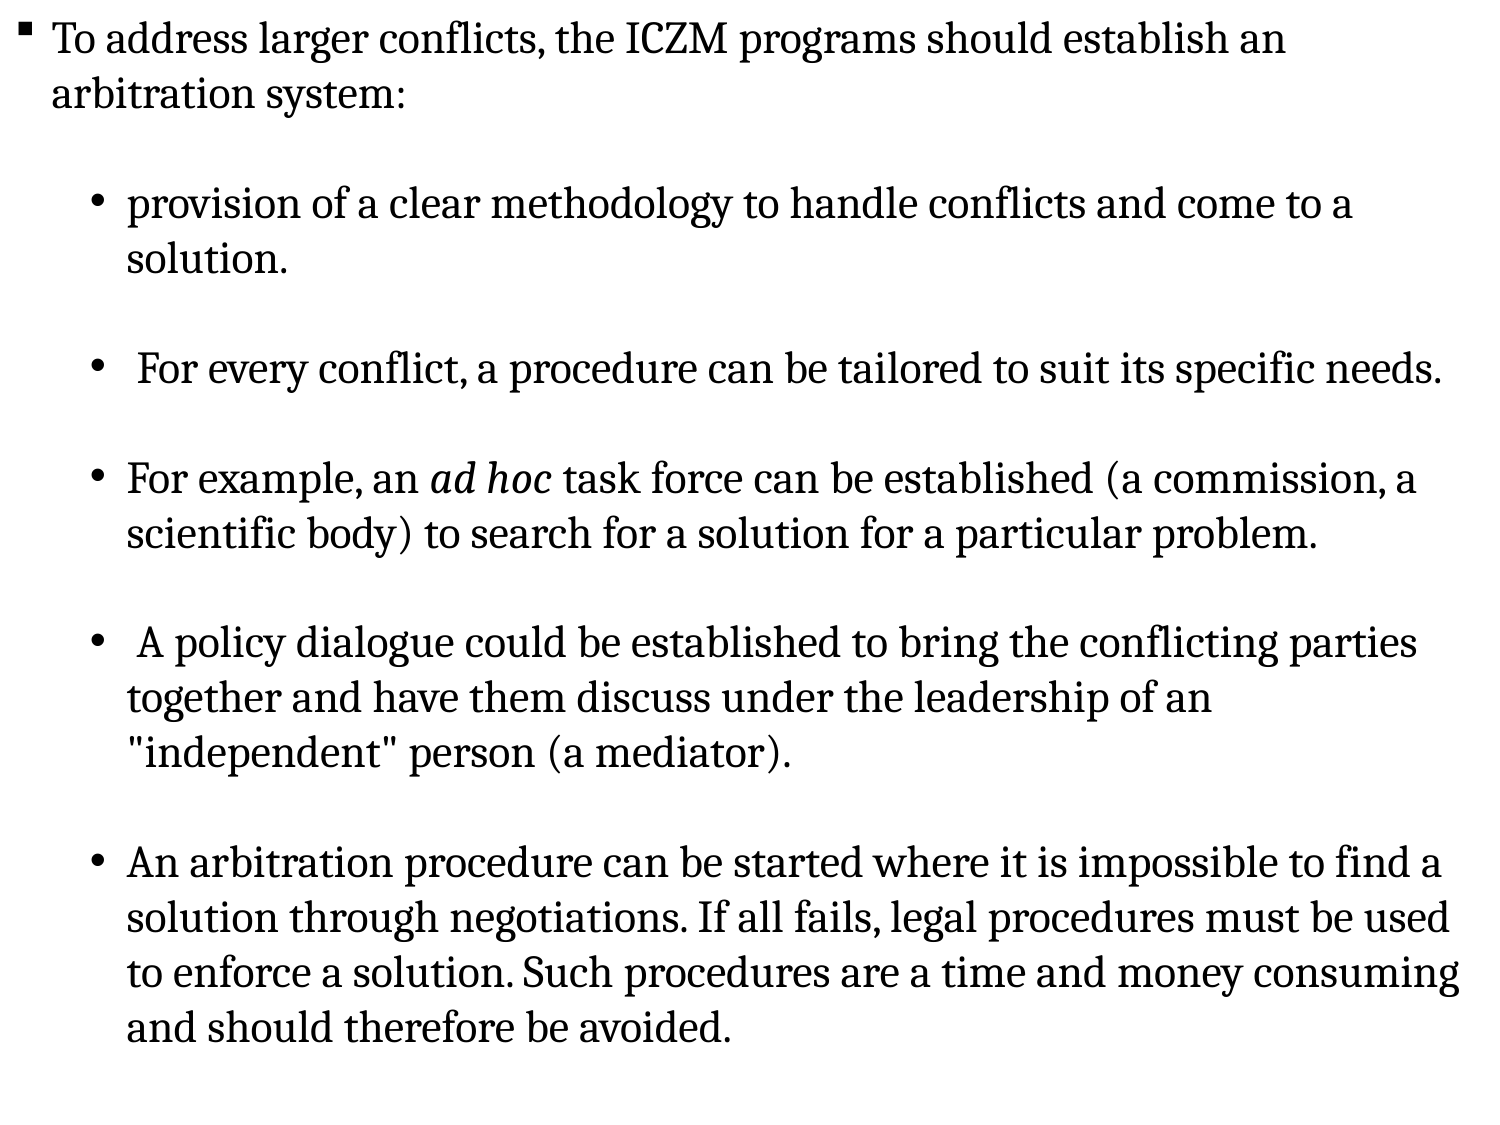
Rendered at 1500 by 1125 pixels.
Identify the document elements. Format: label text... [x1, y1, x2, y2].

text_box To address larger conflicts, the ICZM programs should establish an arbitration system: provision of a clear methodology to handle conflicts and come to a solution. For every conflict, a procedure can be tailored to suit its specific needs. For example, an ad hoc task force can be established (a commission, a scientific body) to search for a solution for a particular problem. A policy dialogue could be established to bring the conflicting parties together and have them discuss under the leadership of an "independent" person (a mediator). An arbitration procedure can be started where it is impossible to find a solution through negotiations. If all fails, legal procedures must be used to enforce a solution. Such procedures are a time and money consuming and should therefore be avoided. [0, 0, 1500, 1060]
